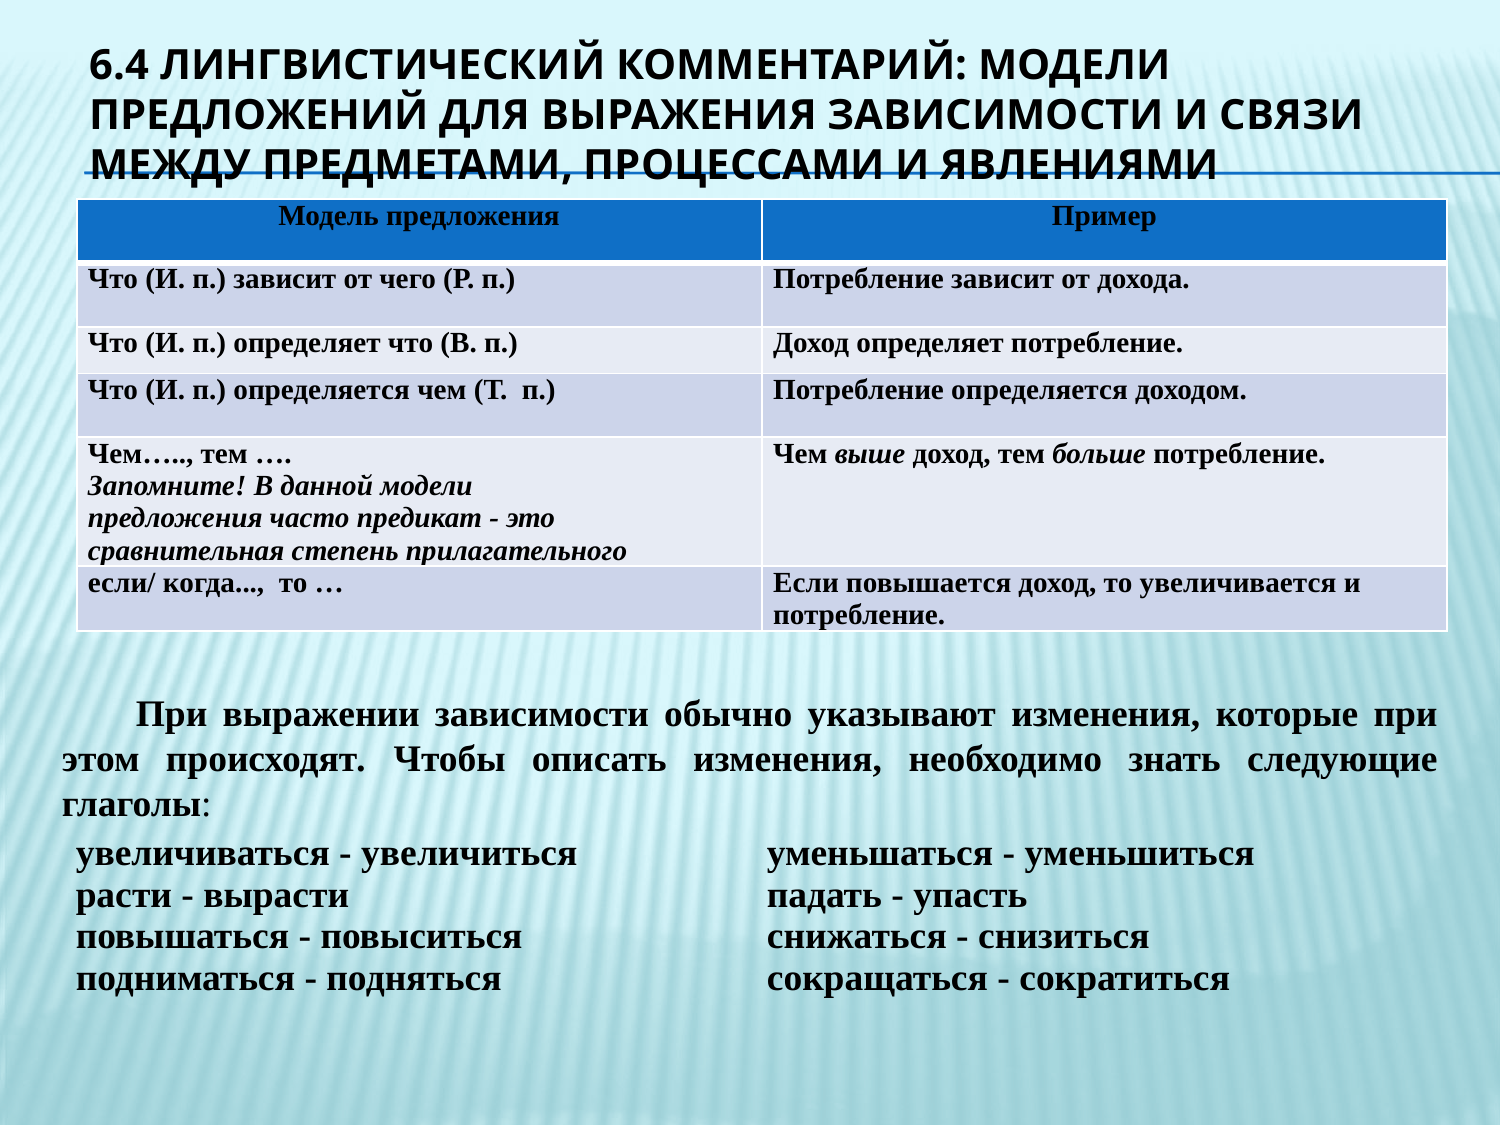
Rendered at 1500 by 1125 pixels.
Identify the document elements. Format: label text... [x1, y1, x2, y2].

table_cell Потребление определяется доходом. [763, 374, 1446, 436]
text_box При выражении зависимости обычно указывают изменения, которые при этом происходят. Чтобы описать изменения, необходимо знать следующие глаголы: [46, 681, 1454, 832]
table_cell Доход определяет потребление. [763, 328, 1446, 373]
table_cell Что (И. п.) зависит от чего (Р. п.) [78, 266, 761, 326]
table_header увеличиваться - увеличиться расти - вырасти повышаться - повыситься подниматься - подняться [65, 832, 756, 1078]
title 6.4 Лингвистический комментарий: Модели предложений для выражения зависимости и связи между предметами, процессами и явлениями [75, 93, 1500, 232]
table_cell Если повышается доход, то увеличивается и потребление. [763, 567, 1446, 630]
table_header Пример [763, 200, 1446, 260]
table_cell Чем….., тем …. Запомните! В данной модели предложения часто предикат - это сравнительная степень прилагательного [78, 438, 761, 565]
table_cell если/ когда..., то … [78, 567, 761, 630]
table_cell Потребление зависит от дохода. [763, 266, 1446, 326]
table_header Модель предложения [78, 200, 761, 260]
table_header уменьшаться - уменьшиться падать - упасть снижаться - снизиться сокращаться - сократиться [756, 832, 1447, 1078]
table_cell Чем выше доход, тем больше потребление. [763, 438, 1446, 565]
table_cell Что (И. п.) определяется чем (Т. п.) [78, 374, 761, 436]
table_cell Что (И. п.) определяет что (В. п.) [78, 328, 761, 373]
